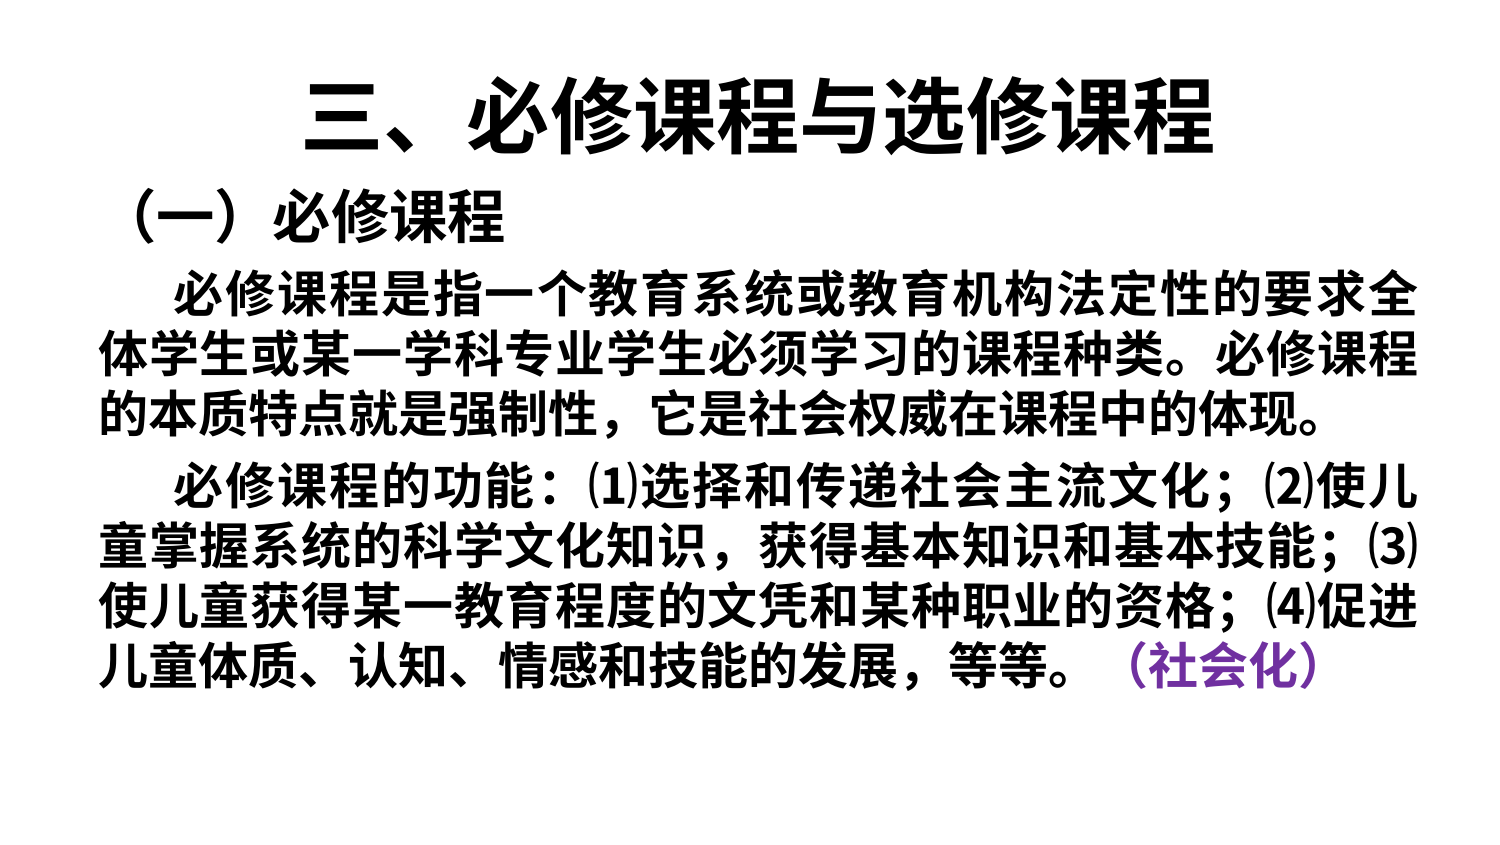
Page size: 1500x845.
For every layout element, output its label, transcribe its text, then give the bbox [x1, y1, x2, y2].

list （一）必修课程 必修课程是指一个教育系统或教育机构法定性的要求全体学生或某一学科专业学生必须学习的课程种类。必修课程的本质特点就是强制性，它是社会权威在课程中的体现。 必修课程的功能：⑴选择和传递社会主流文化；⑵使儿童掌握系统的科学文化知识，获得基本知识和基本技能；⑶使儿童获得某一教育程度的文凭和某种职业的资格；⑷促进儿童体质、认知、情感和技能的发展，等等。（社会化） [83, 172, 1434, 714]
title 三、必修课程与选修课程 [83, 43, 1434, 172]
